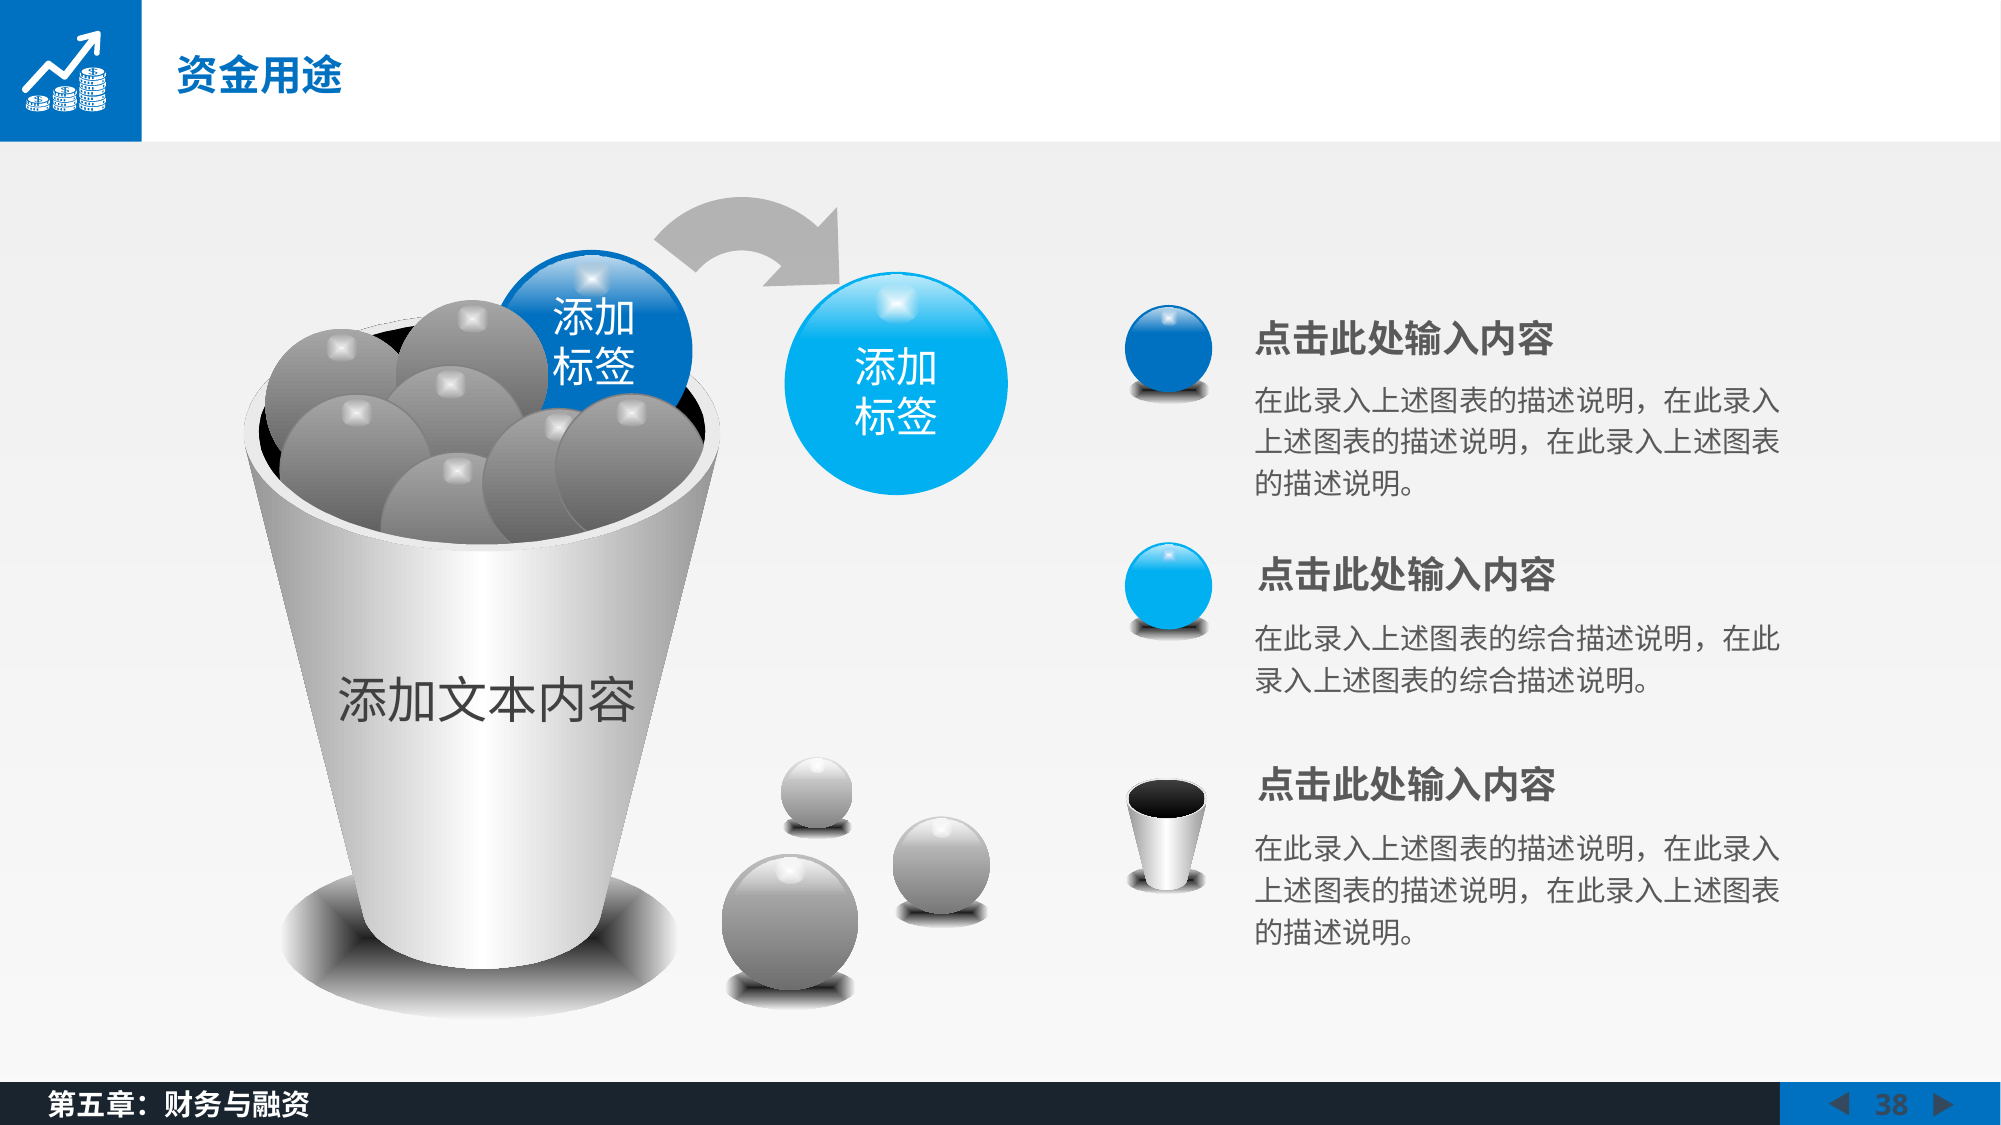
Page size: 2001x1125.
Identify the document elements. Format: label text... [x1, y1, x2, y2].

text_box 资金用途 [161, 59, 859, 138]
text_box [0, 0, 144, 144]
text_box [79, 67, 106, 112]
text_box 在此录入上述图表的描述说明，在此录入上述图表的描述说明，在此录入上述图表的描述说明。 [1235, 365, 1823, 511]
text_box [1124, 304, 1213, 404]
text_box [653, 197, 840, 287]
text_box 点击此处输入内容 [1238, 751, 1670, 813]
text_box 在此录入上述图表的描述说明，在此录入上述图表的描述说明，在此录入上述图表的描述说明。 [1235, 813, 1823, 959]
text_box 点击此处输入内容 [1235, 305, 1668, 370]
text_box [784, 271, 1009, 496]
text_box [780, 756, 853, 839]
text_box 点击此处输入内容 [1238, 541, 1670, 603]
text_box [1124, 542, 1213, 641]
text_box [52, 86, 77, 112]
text_box [351, 1080, 1778, 1125]
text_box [1125, 778, 1208, 894]
text_box 在此录入上述图表的综合描述说明，在此录入上述图表的综合描述说明。 [1235, 603, 1823, 707]
text_box [22, 30, 101, 93]
text_box 38 [1779, 1078, 2001, 1125]
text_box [243, 249, 721, 1020]
text_box 第五章：财务与融资 [8, 1078, 351, 1125]
text_box [25, 95, 50, 112]
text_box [892, 816, 990, 928]
text_box [0, 1080, 8, 1125]
text_box [144, 0, 2001, 144]
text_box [724, 853, 859, 1010]
